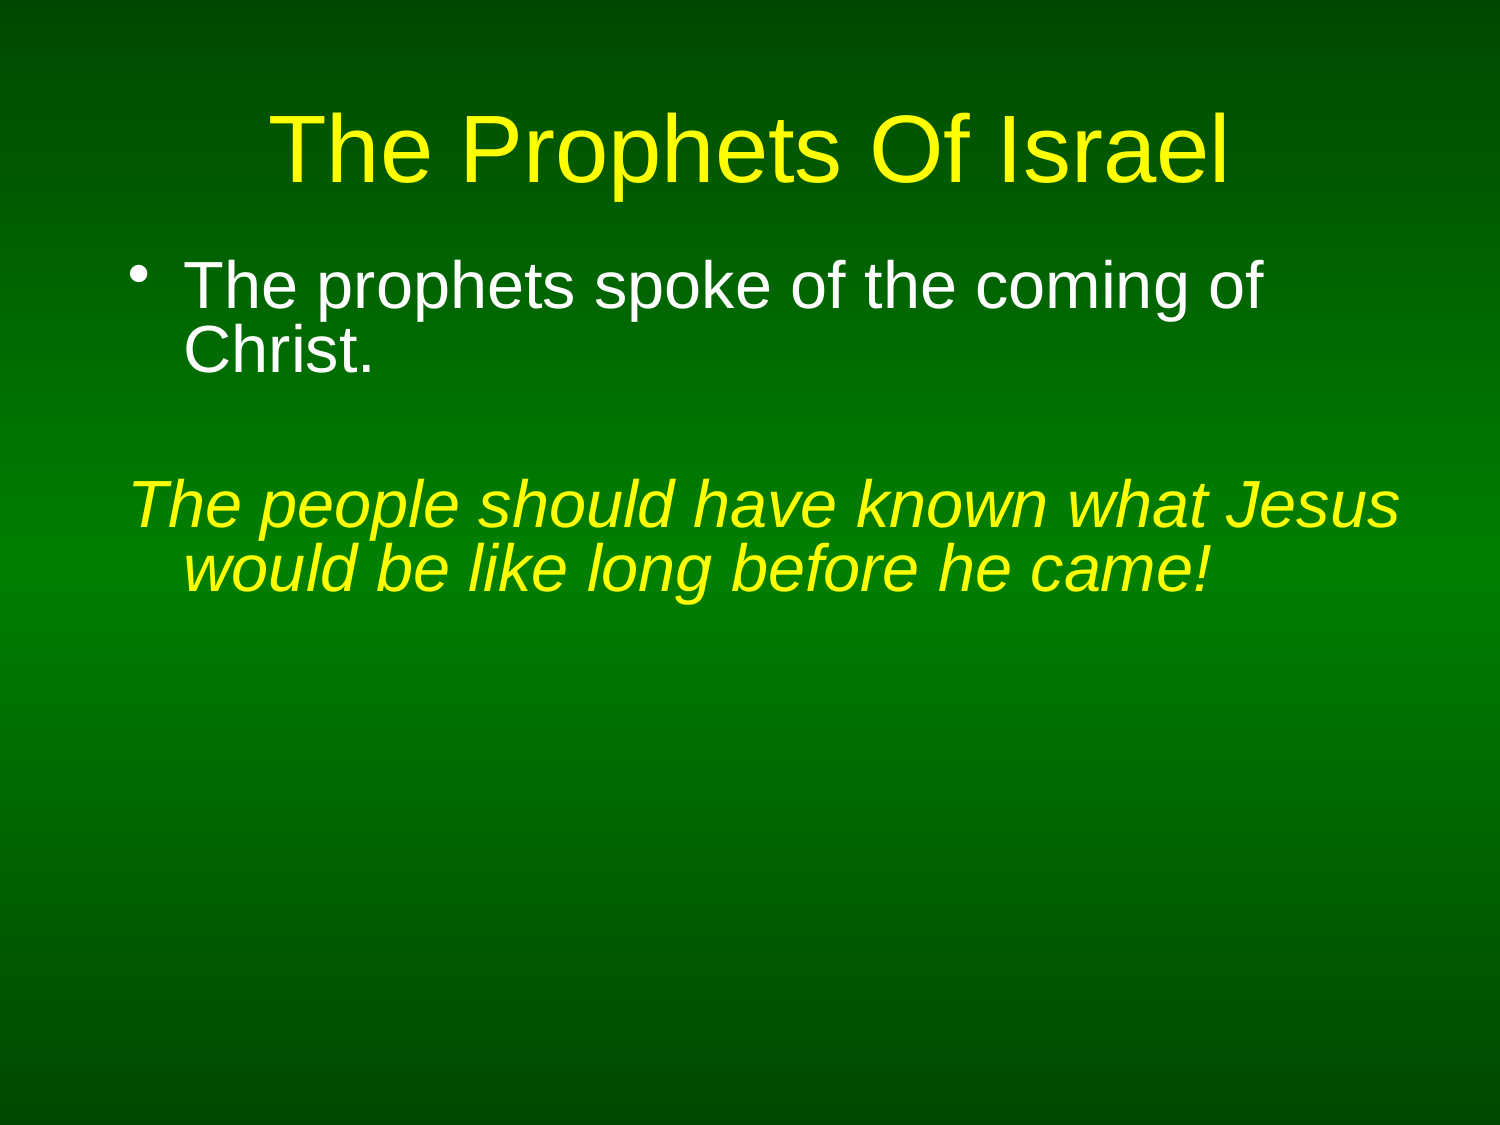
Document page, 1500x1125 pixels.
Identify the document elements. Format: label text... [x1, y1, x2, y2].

title The Prophets Of Israel [37, 50, 1463, 238]
list The prophets spoke of the coming of Christ. The people should have known what Jesus would be like long before he came! [112, 249, 1438, 725]
